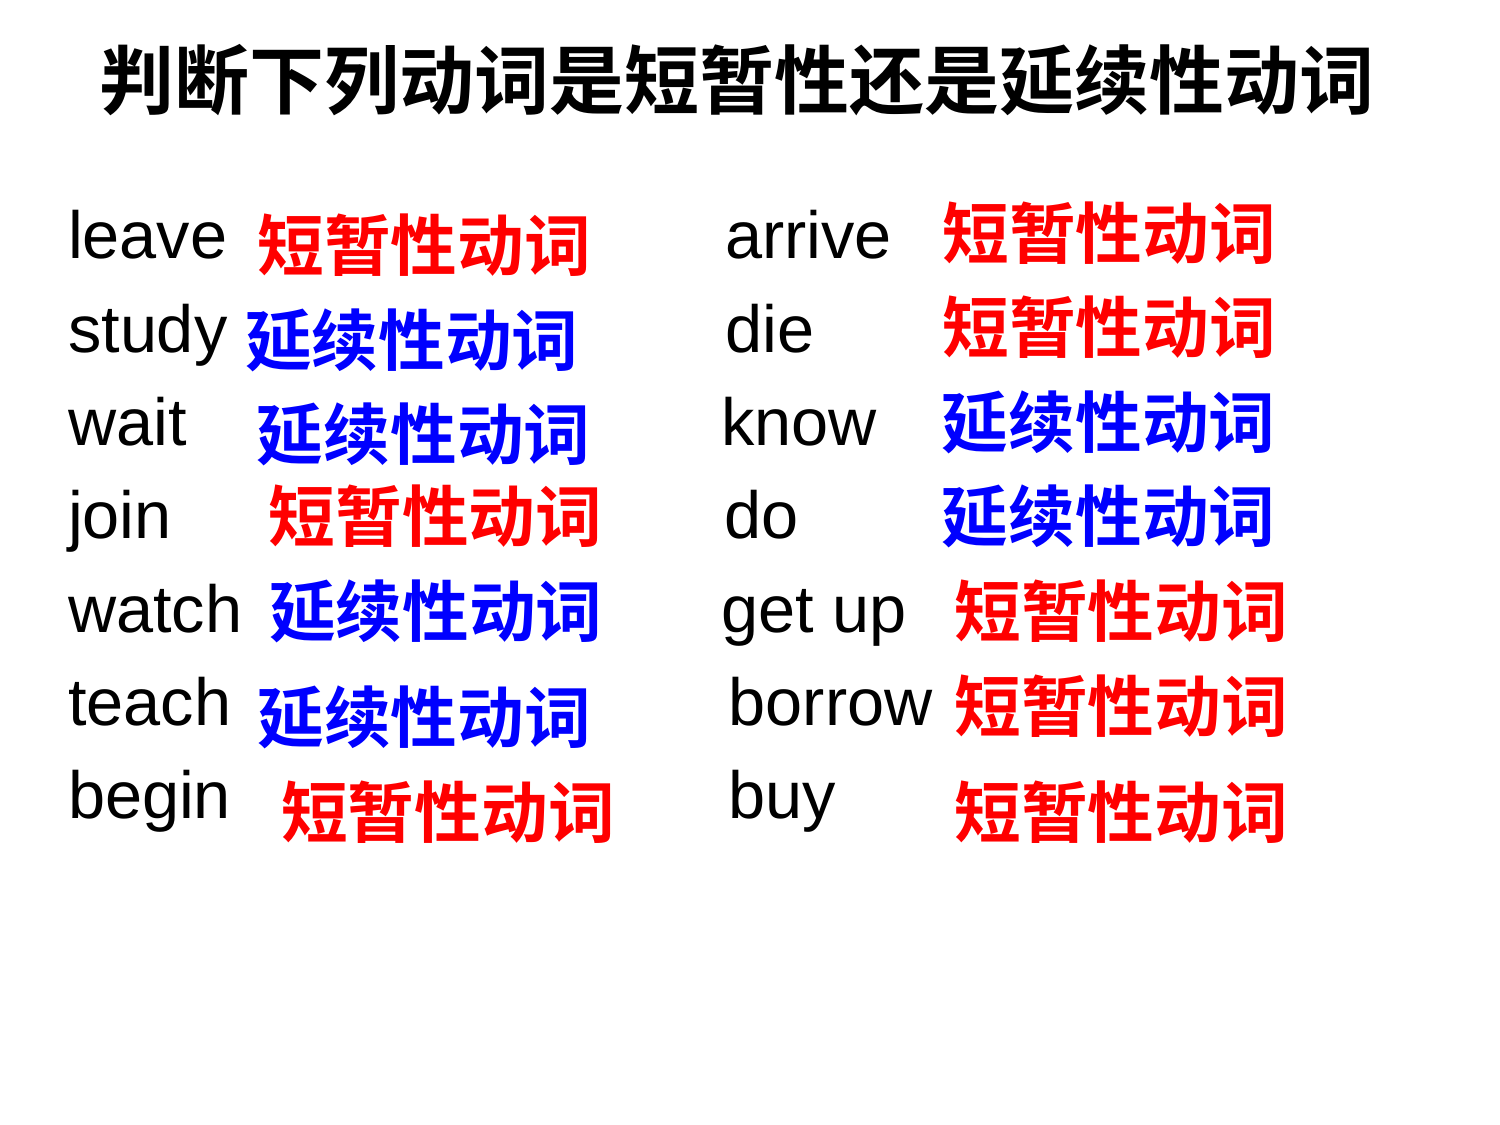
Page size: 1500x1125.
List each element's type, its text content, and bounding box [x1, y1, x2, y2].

text_box 延续性动词 [242, 385, 656, 480]
list leave arrive study die wait know join do watch get up teach borrow begin buy [52, 184, 1455, 873]
text_box 短暂性动词 [927, 184, 1292, 278]
text_box 短暂性动词 [253, 467, 644, 563]
text_box 延续性动词 [230, 290, 686, 386]
text_box 延续性动词 [927, 467, 1305, 563]
text_box 延续性动词 [927, 373, 1306, 469]
text_box 短暂性动词 [939, 656, 1304, 752]
text_box 延续性动词 [242, 668, 607, 764]
text_box 短暂性动词 [927, 278, 1292, 373]
text_box 短暂性动词 [939, 763, 1304, 858]
text_box 短暂性动词 [242, 196, 607, 290]
text_box 短暂性动词 [266, 763, 630, 858]
text_box 延续性动词 [254, 562, 618, 658]
title 判断下列动词是短暂性还是延续性动词 [12, 24, 1411, 132]
text_box 短暂性动词 [939, 562, 1304, 656]
